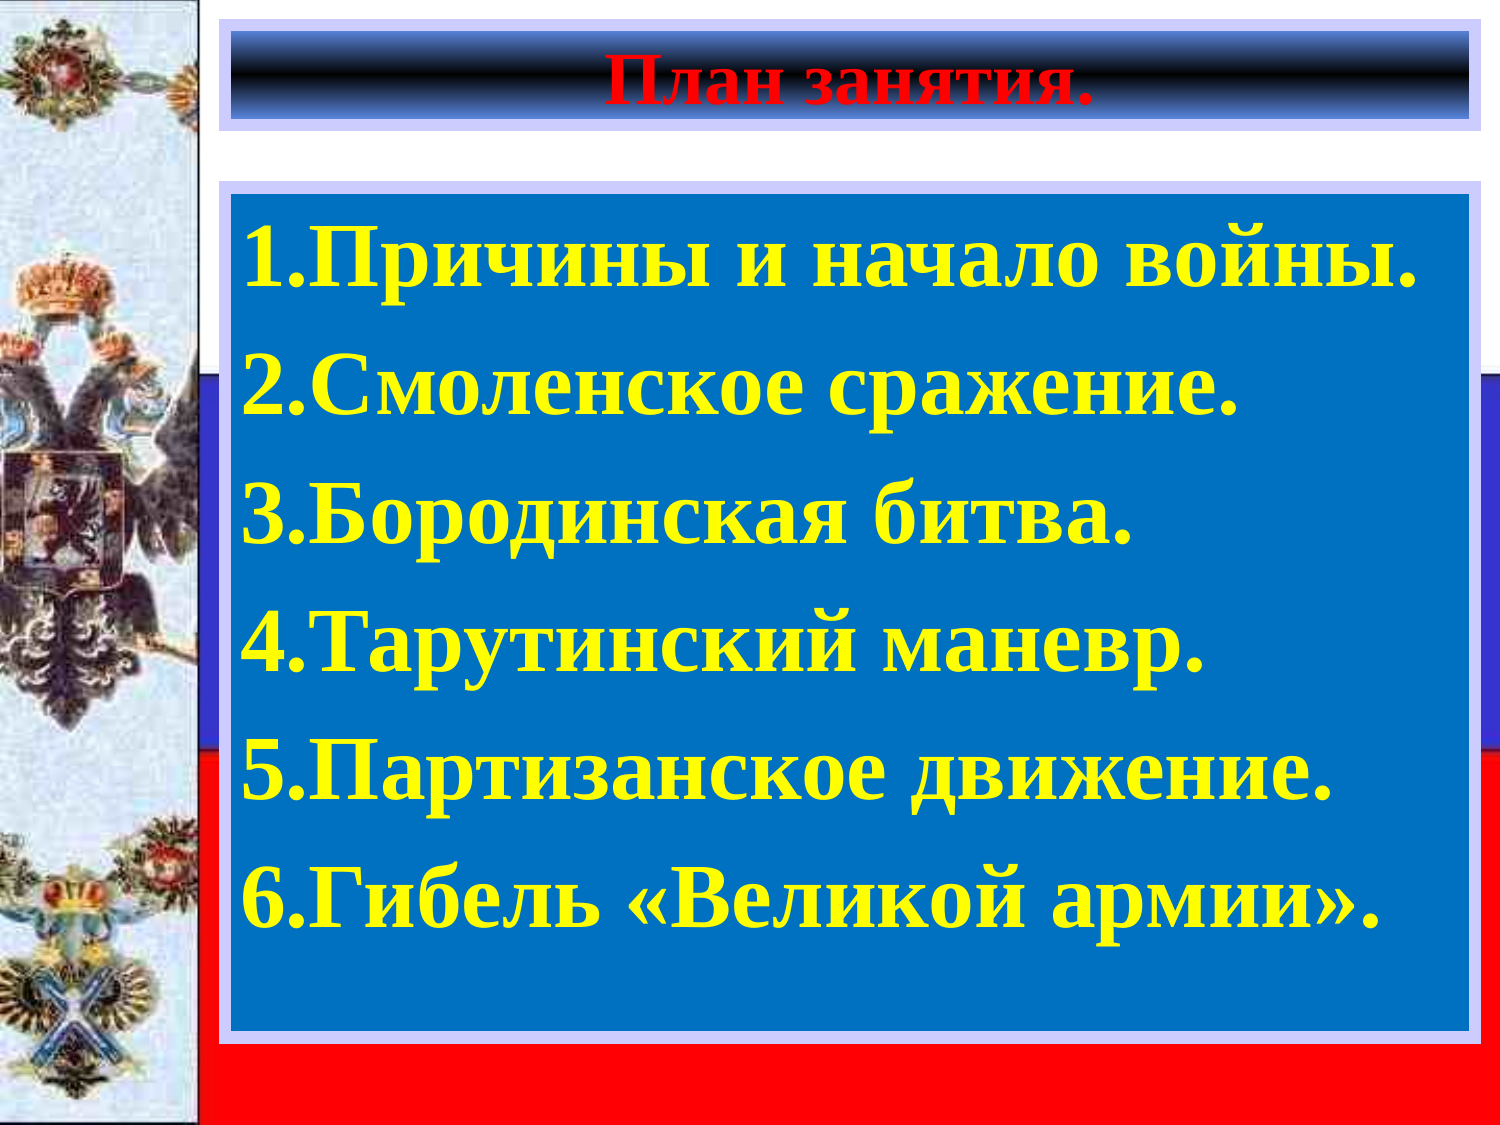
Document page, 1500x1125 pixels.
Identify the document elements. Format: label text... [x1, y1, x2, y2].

title План занятия. [224, 24, 1476, 126]
list 1.Причины и начало войны. 2.Смоленское сражение. 3.Бородинская битва. 4.Тарутинский маневр. 5.Партизанское движение. 6.Гибель «Великой армии». [224, 187, 1476, 1038]
picture [0, 0, 1500, 1125]
